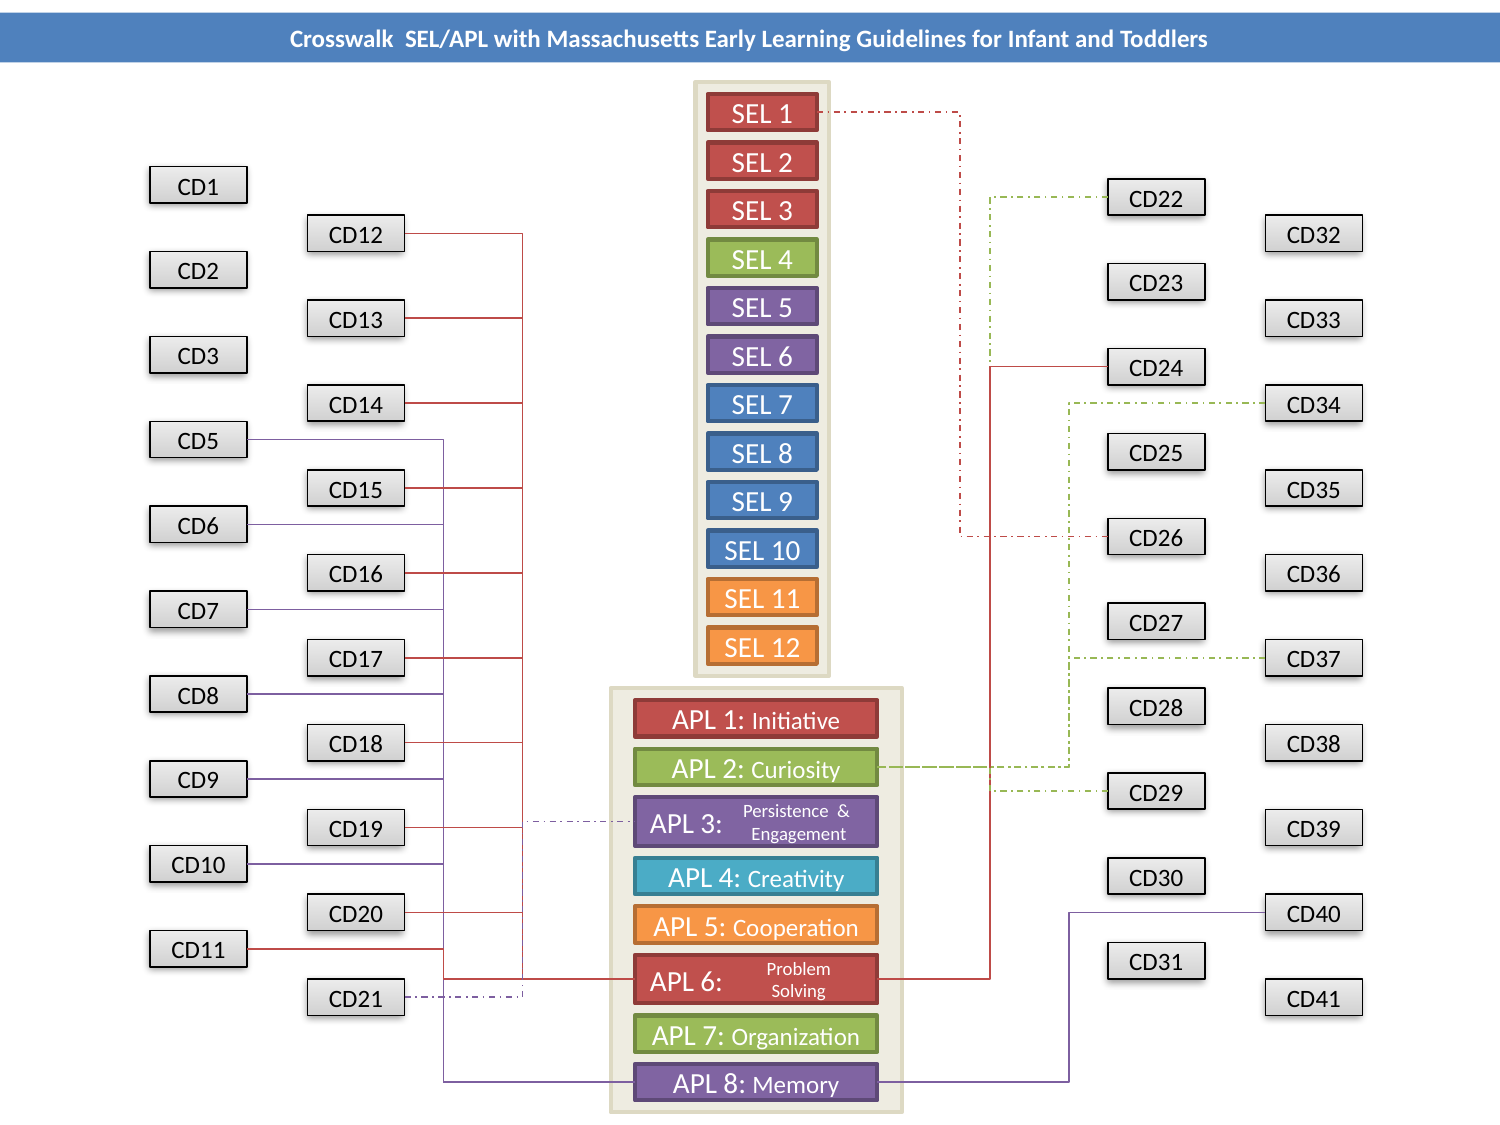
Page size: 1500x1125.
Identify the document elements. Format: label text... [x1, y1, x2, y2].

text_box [149, 81, 1363, 1113]
text_box Crosswalk SEL/APL with Massachusetts Early Learning Guidelines for Infant and Toddlers [0, 10, 1500, 65]
